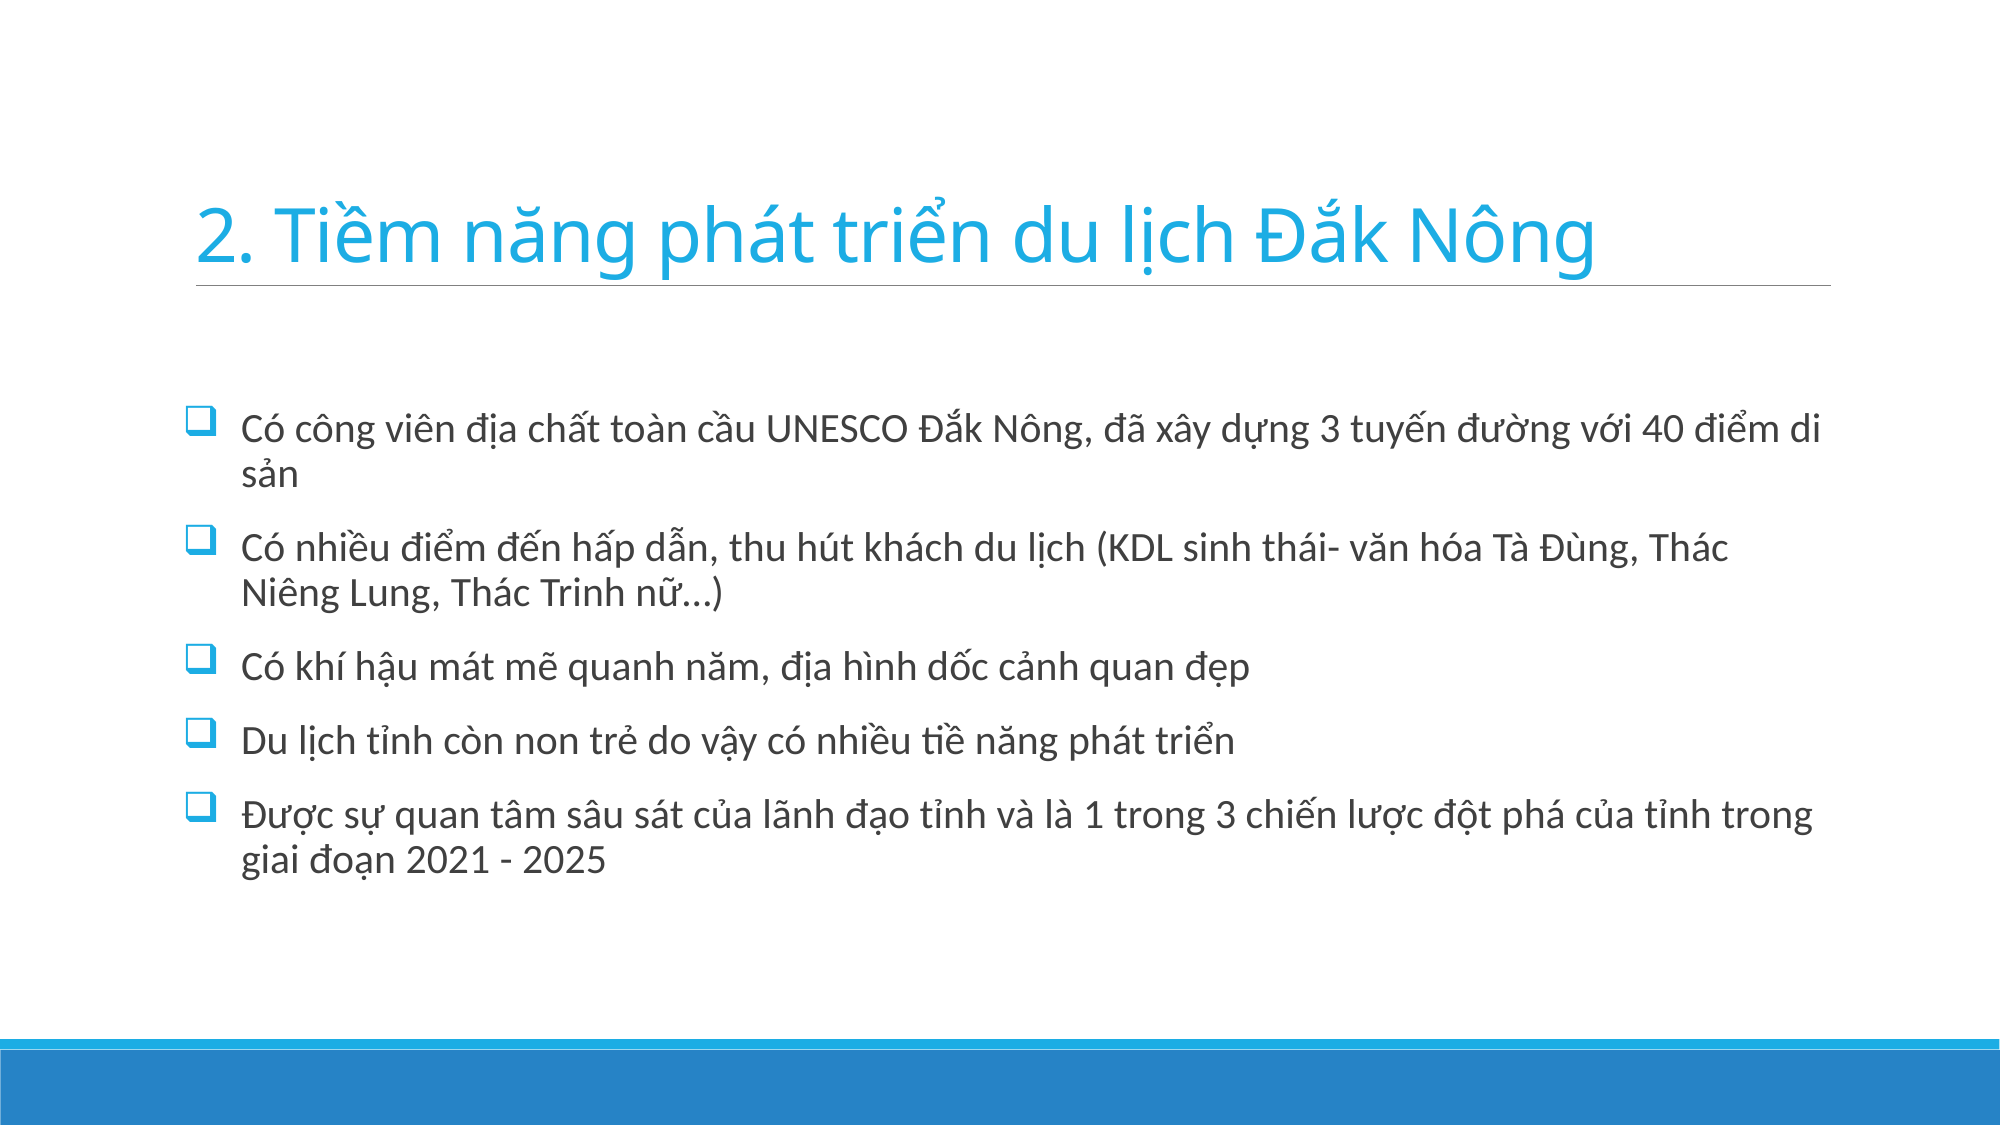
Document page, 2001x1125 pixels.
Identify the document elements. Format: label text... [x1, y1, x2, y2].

list Có công viên địa chất toàn cầu UNESCO Đắk Nông, đã xây dựng 3 tuyến đường với 40 điểm di sản Có nhiều điểm đến hấp dẫn, thu hút khách du lịch (KDL sinh thái- văn hóa Tà Đùng, Thác Niêng Lung, Thác Trinh nữ…) Có khí hậu mát mẽ quanh năm, địa hình dốc cảnh quan đẹp Du lịch tỉnh còn non trẻ do vậy có nhiều tiề năng phát triển Được sự quan tâm sâu sát của lãnh đạo tỉnh và là 1 trong 3 chiến lược đột phá của tỉnh trong giai đoạn 2021 - 2025 [182, 398, 1833, 1059]
title 2. Tiềm năng phát triển du lịch Đắk Nông [180, 47, 1830, 285]
